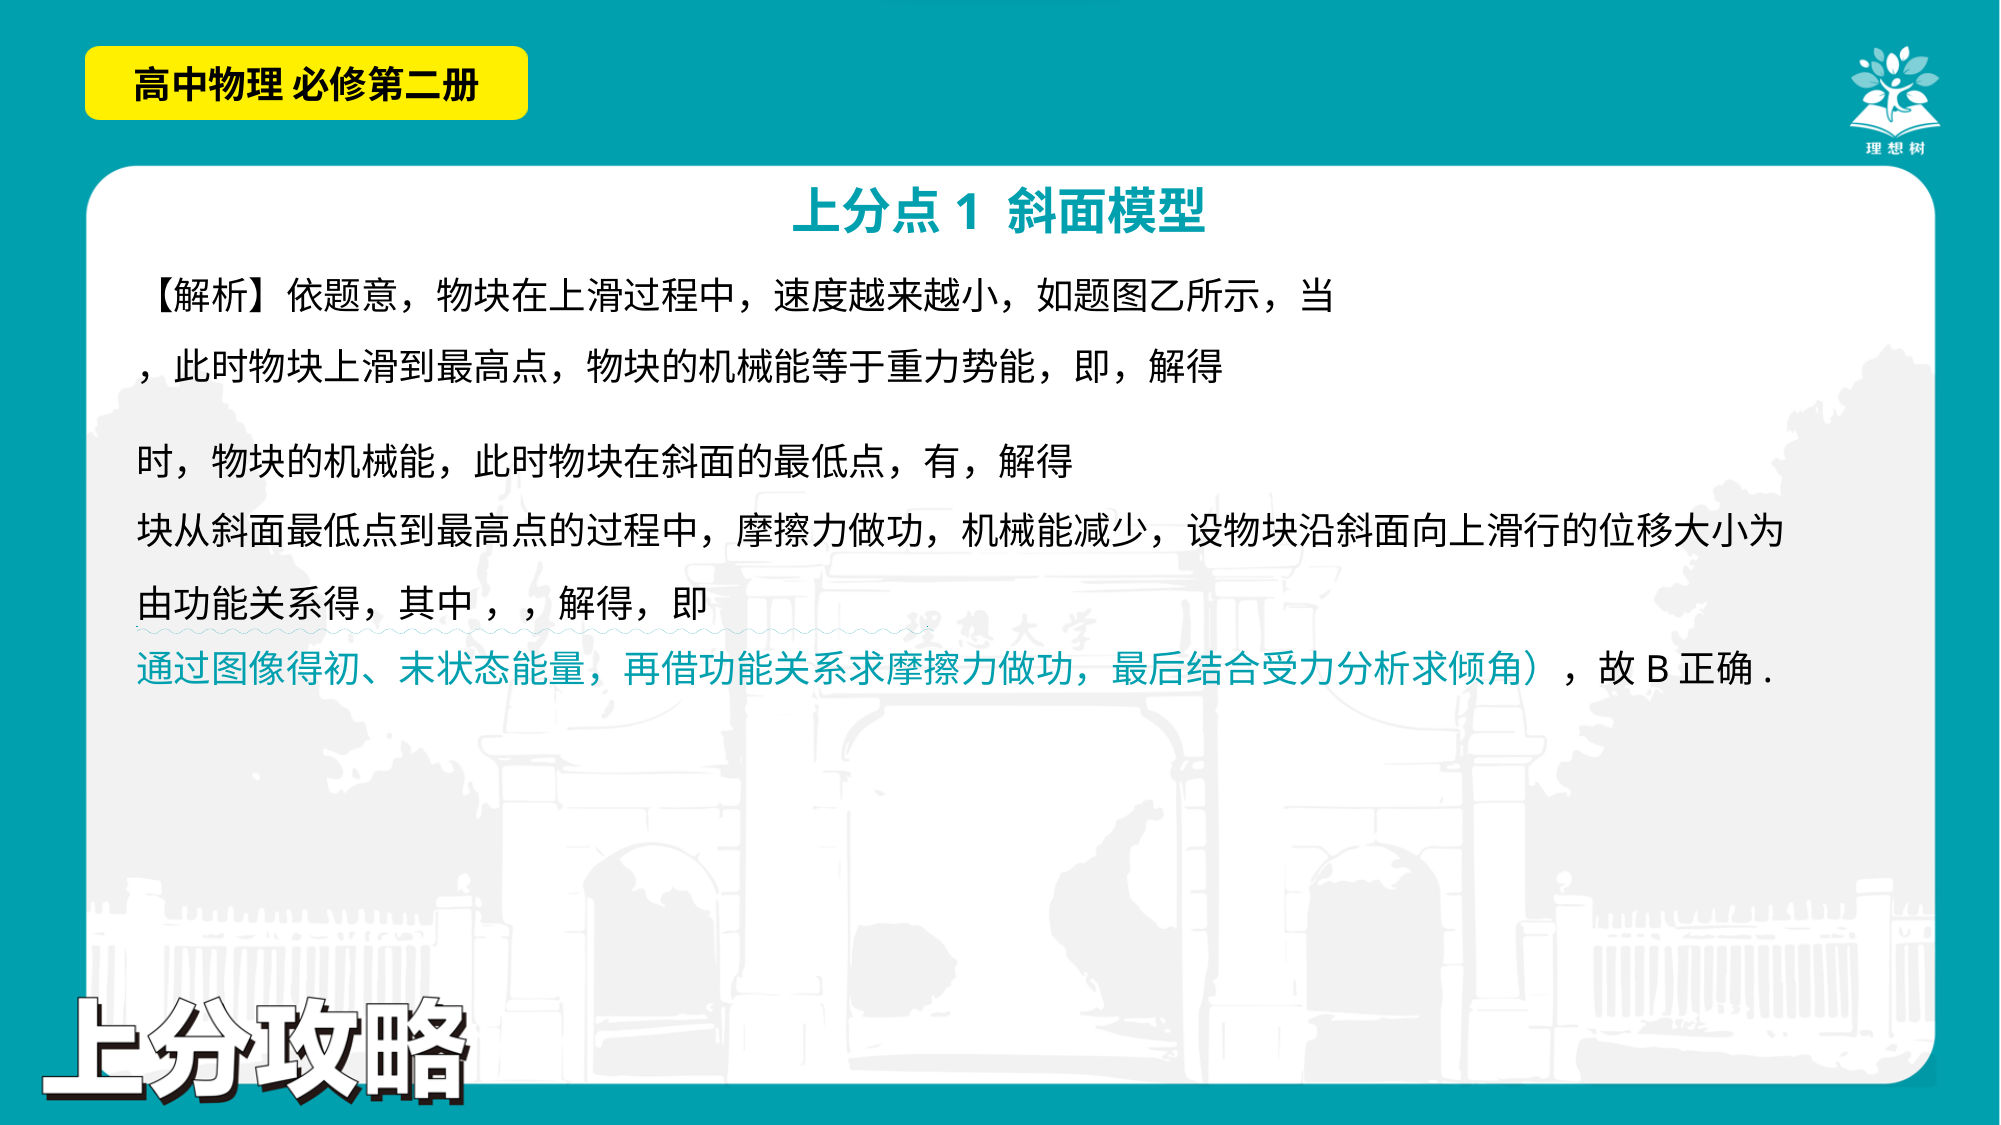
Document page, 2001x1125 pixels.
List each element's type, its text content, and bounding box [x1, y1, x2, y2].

picture [0, 0, 2000, 1125]
text_box . . [135, 551, 1642, 626]
